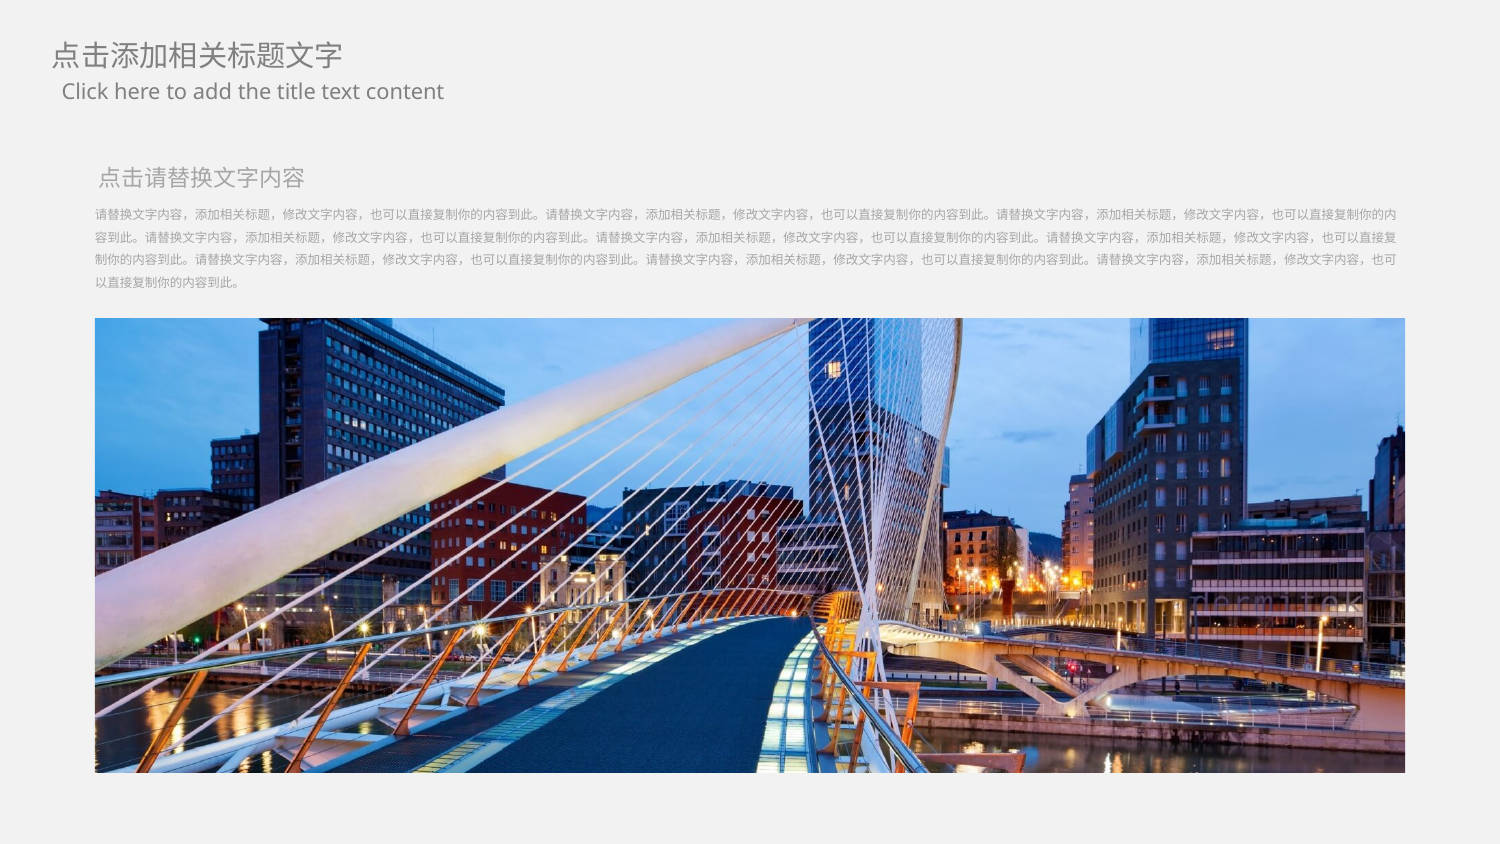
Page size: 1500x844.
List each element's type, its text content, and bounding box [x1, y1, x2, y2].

text_box 点击请替换文字内容 [98, 163, 307, 191]
text_box 请替换文字内容，添加相关标题，修改文字内容，也可以直接复制你的内容到此。请替换文字内容，添加相关标题，修改文字内容，也可以直接复制你的内容到此。请替换文字内容，添加相关标题，修改文字内容，也可以直接复制你的内容到此。请替换文字内容，添加相关标题，修改文字内容，也可以直接复制你的内容到此。请替换文字内容，添加相关标题，修改文字内容，也可以直接复制你的内容到此。请替换文字内容，添加相关标题，修改文字内容，也可以直接复制你的内容到此。请替换文字内容，添加相关标题，修改文字内容，也可以直接复制你的内容到此。请替换文字内容，添加相关标题，修改文字内容，也可以直接复制你的内容到此。请替换文字内容，添加相关标题，修改文字内容，也可以直接复制你的内容到此。 [94, 199, 1406, 290]
text_box [93, 317, 1407, 775]
